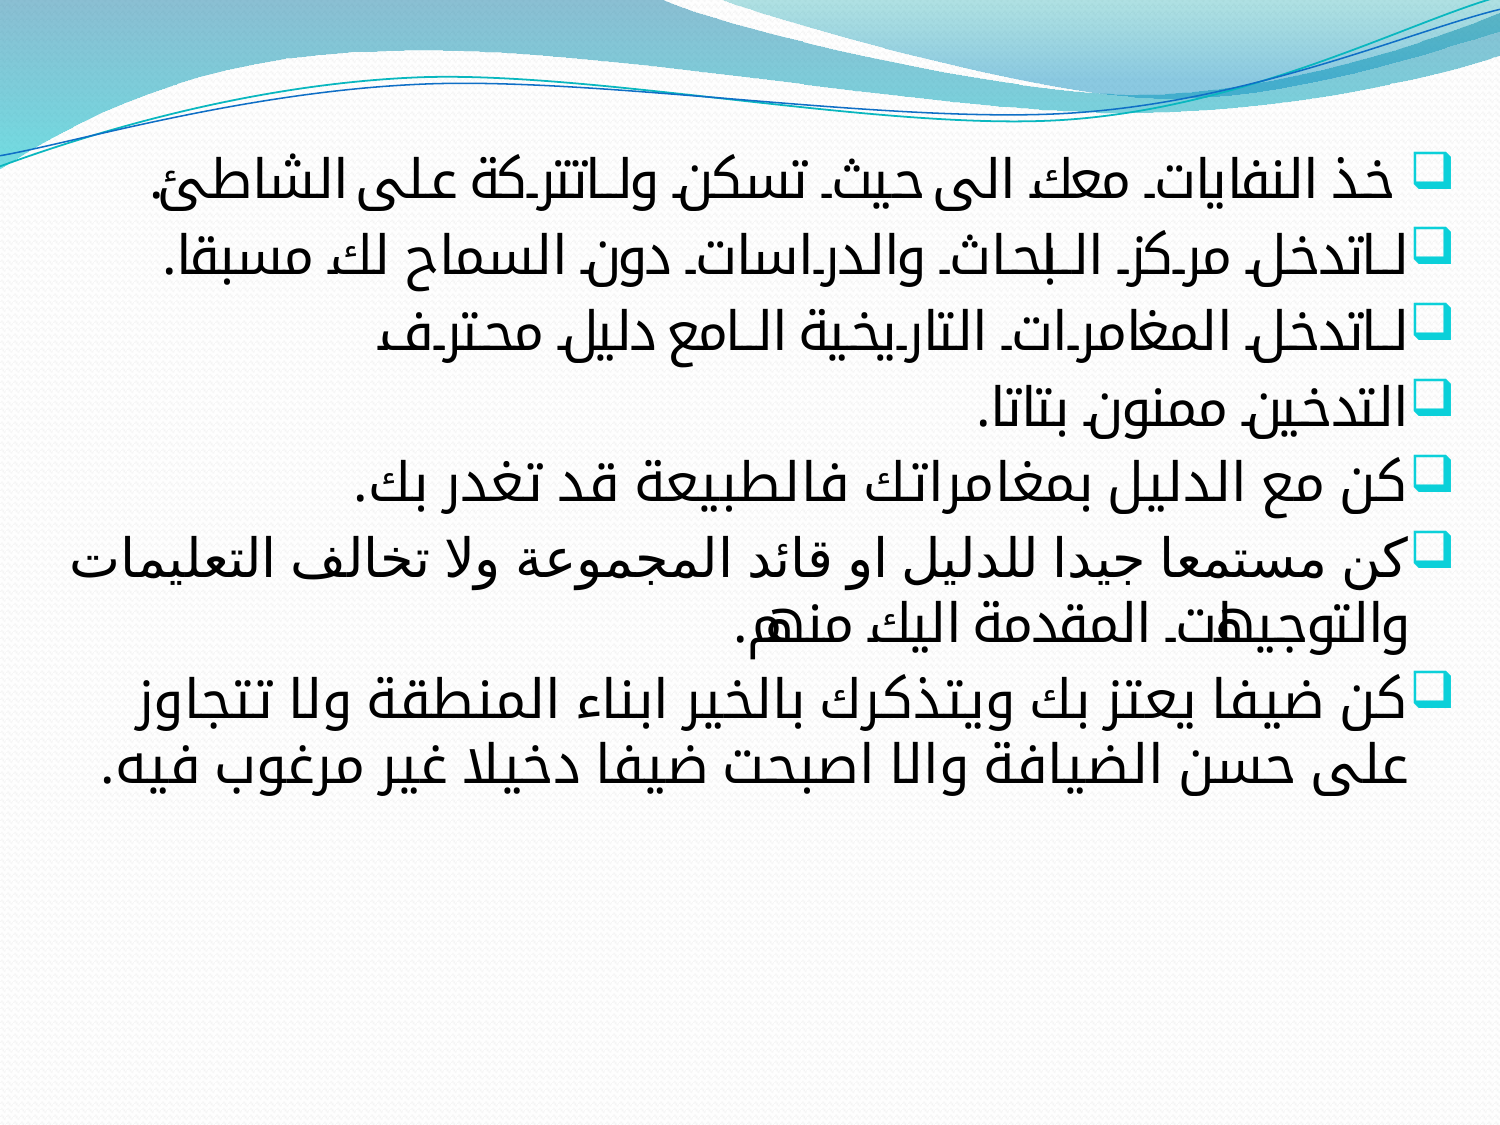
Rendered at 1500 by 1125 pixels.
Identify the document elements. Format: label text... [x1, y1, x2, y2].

list خذ النفايات معك الى حيث تسكن ولا تتركة على الشاطئ. لا تدخل مركز الابحاث والدراسات دون السماح لك مسبقا. لا تدخل المغامرات التاريخية الا مع دليل محترف التدخين ممنون بتاتا. كن مع الدليل بمغامراتك فالطبيعة قد تغدر بك. كن مستمعا جيدا للدليل او قائد المجموعة ولا تخالف التعليمات والتوجيهات المقدمة اليك منهم. كن ضيفا يعتز بك ويتذكرك بالخير ابناء المنطقة ولا تتجاوز على حسن الضيافة والا اصبحت ضيفا دخيلا غير مرغوب فيه. [17, 137, 1471, 1094]
